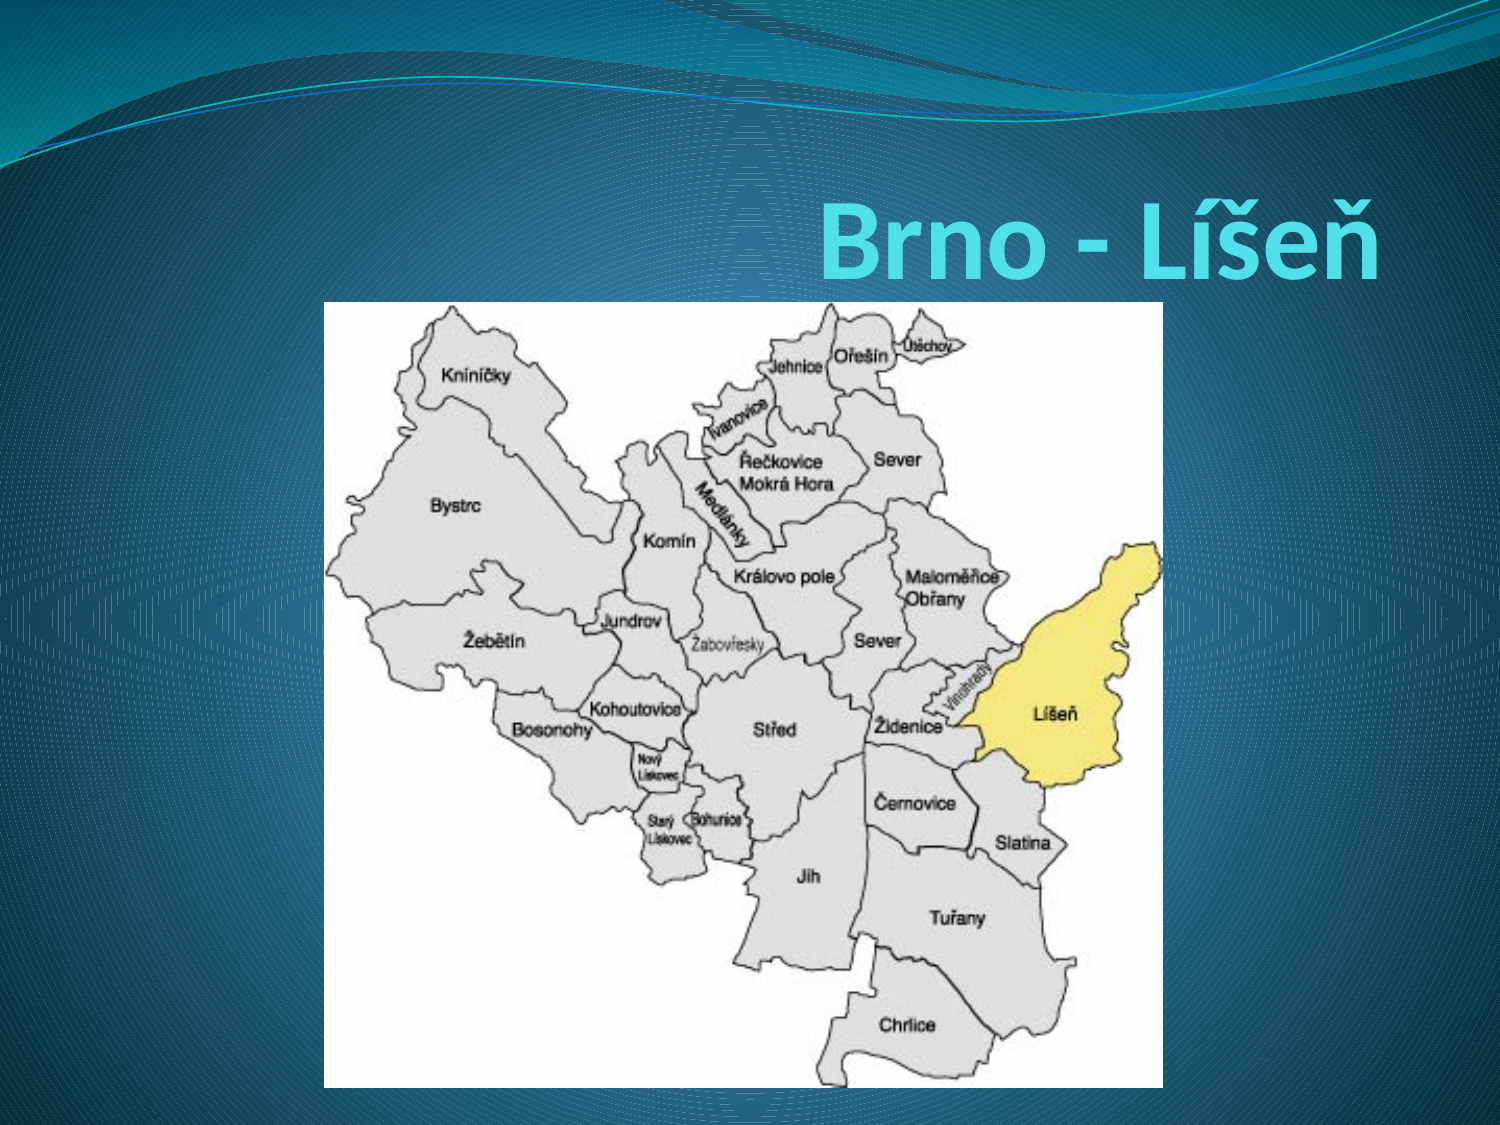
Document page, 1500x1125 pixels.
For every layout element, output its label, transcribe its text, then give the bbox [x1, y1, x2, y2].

picture [324, 302, 1163, 1089]
title Brno - Líšeň [112, 66, 1388, 303]
